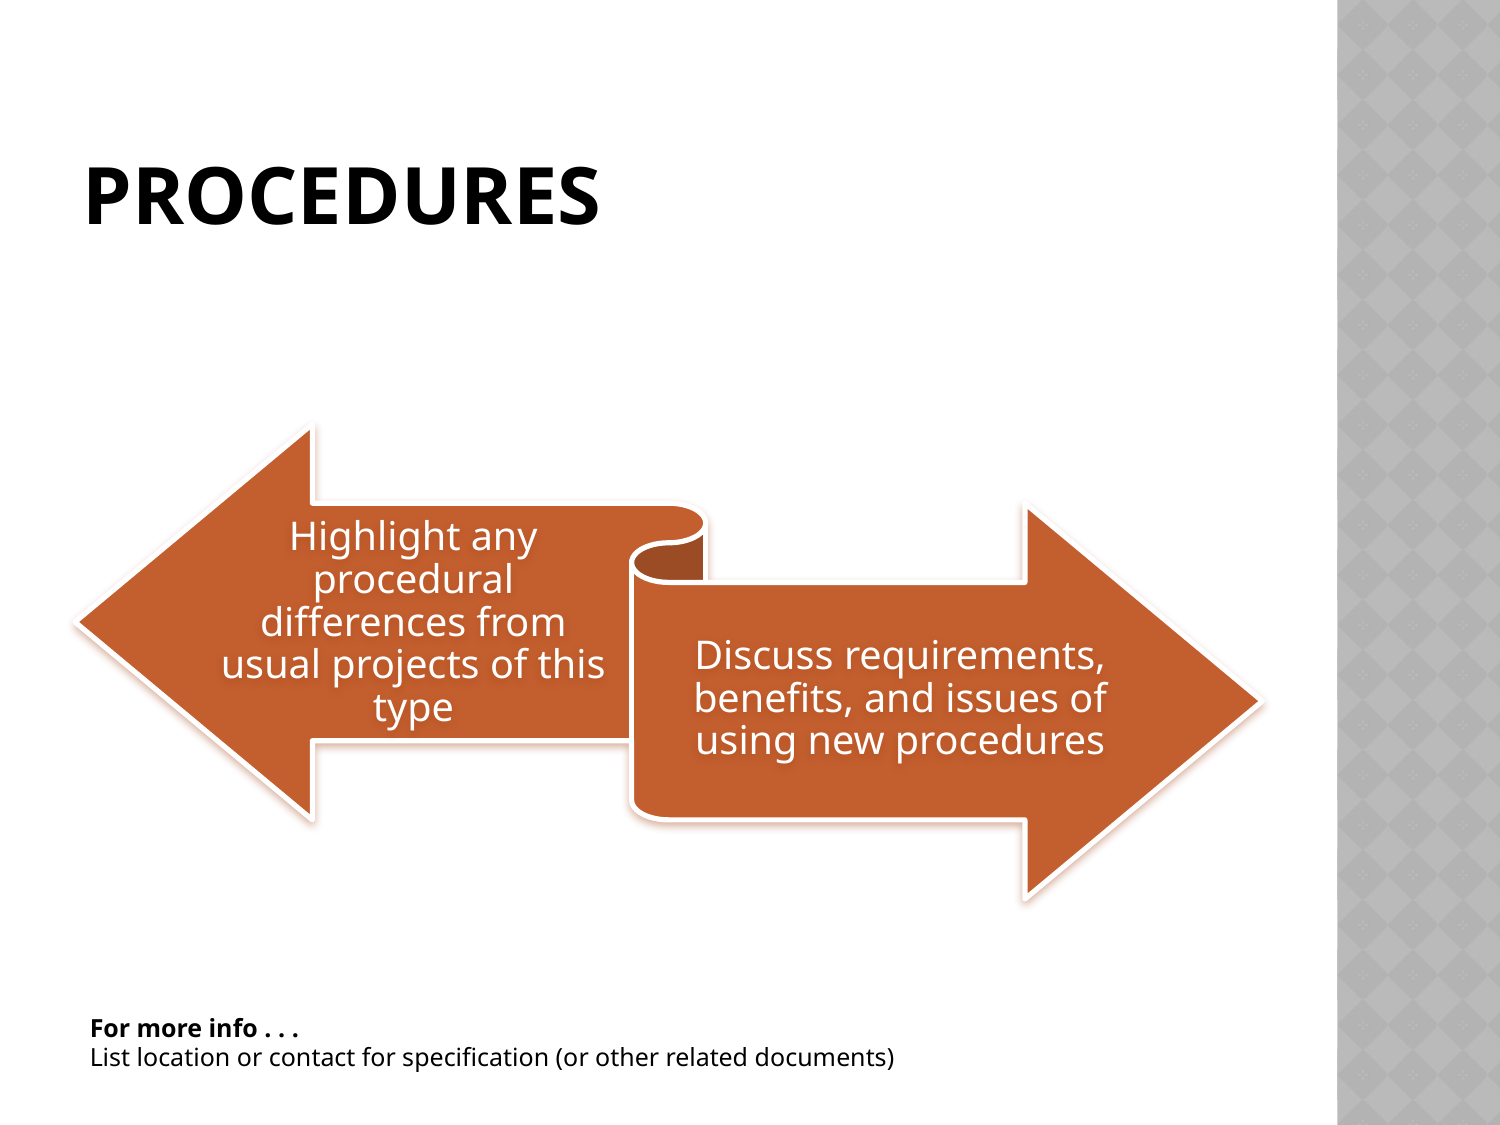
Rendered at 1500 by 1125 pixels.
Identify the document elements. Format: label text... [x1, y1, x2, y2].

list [74, 263, 1263, 1060]
text_box For more info . . . List location or contact for specification (or other related documents) [74, 1004, 1425, 1088]
title Procedures [75, 52, 1263, 240]
